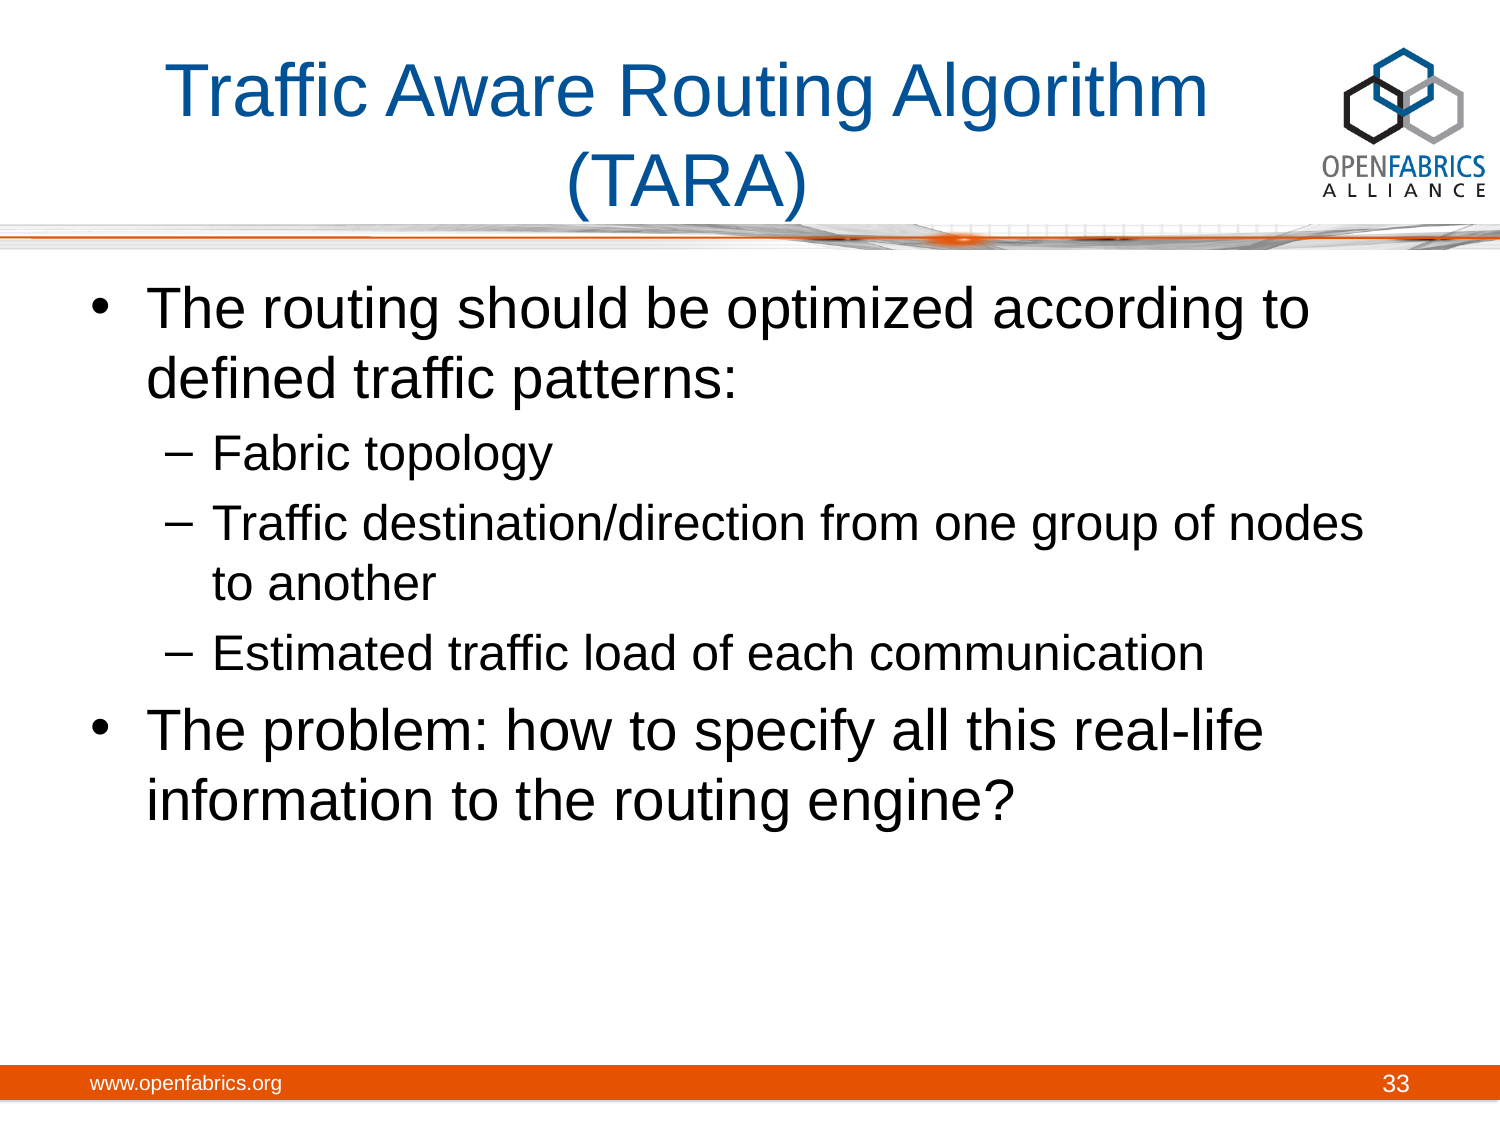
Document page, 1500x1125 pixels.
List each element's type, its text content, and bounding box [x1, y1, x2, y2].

text_box www.openfabrics.org [75, 1052, 550, 1113]
list The routing should be optimized according to defined traffic patterns: Fabric topology Traffic destination/direction from one group of nodes to another Estimated traffic load of each communication The problem: how to specify all this real-life information to the routing engine? [74, 262, 1426, 1026]
picture [0, 239, 1500, 250]
text_box 33 [1074, 1052, 1425, 1113]
picture [1312, 37, 1494, 219]
title Traffic Aware Routing Algorithm (TARA) [74, 37, 1301, 226]
picture [0, 224, 1500, 236]
